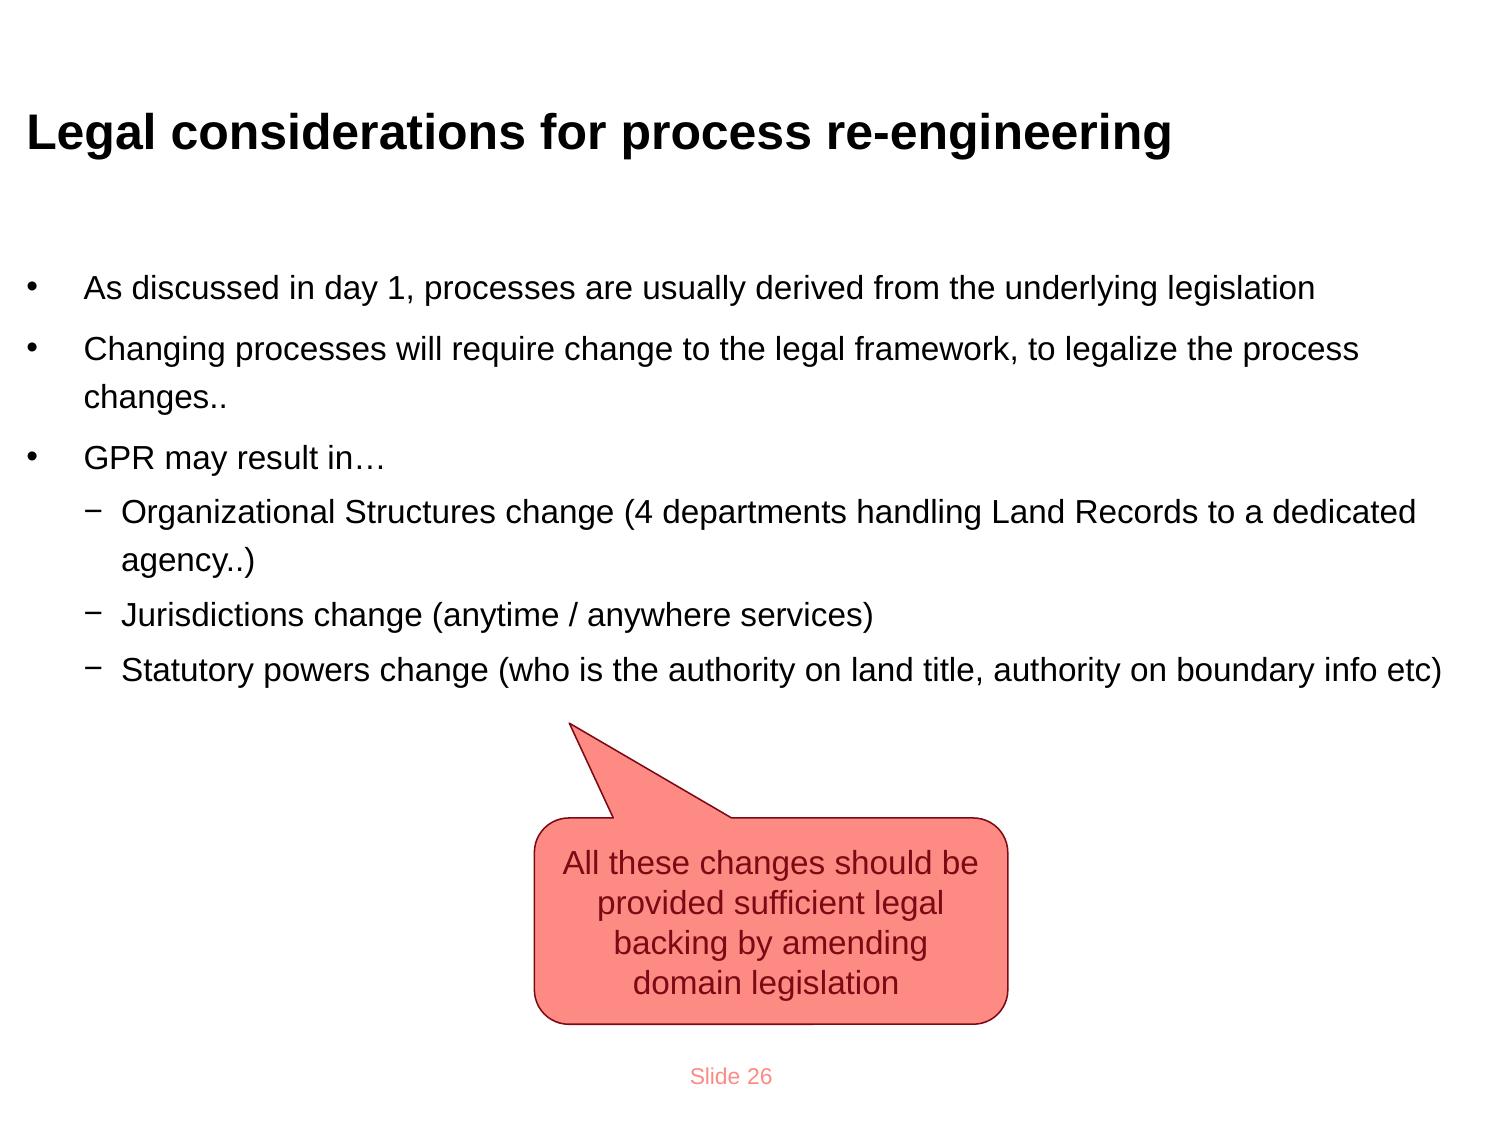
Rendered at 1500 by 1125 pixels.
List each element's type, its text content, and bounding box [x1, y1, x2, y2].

text_box All these changes should be provided sufficient legal backing by amending domain legislation [534, 723, 1008, 1025]
title Legal considerations for process re-engineering [26, 99, 1472, 224]
list As discussed in day 1, processes are usually derived from the underlying legislation Changing processes will require change to the legal framework, to legalize the process changes.. GPR may result in… Organizational Structures change (4 departments handling Land Records to a dedicated agency..) Jurisdictions change (anytime / anywhere services) Statutory powers change (who is the authority on land title, authority on boundary info etc) [26, 257, 1474, 758]
